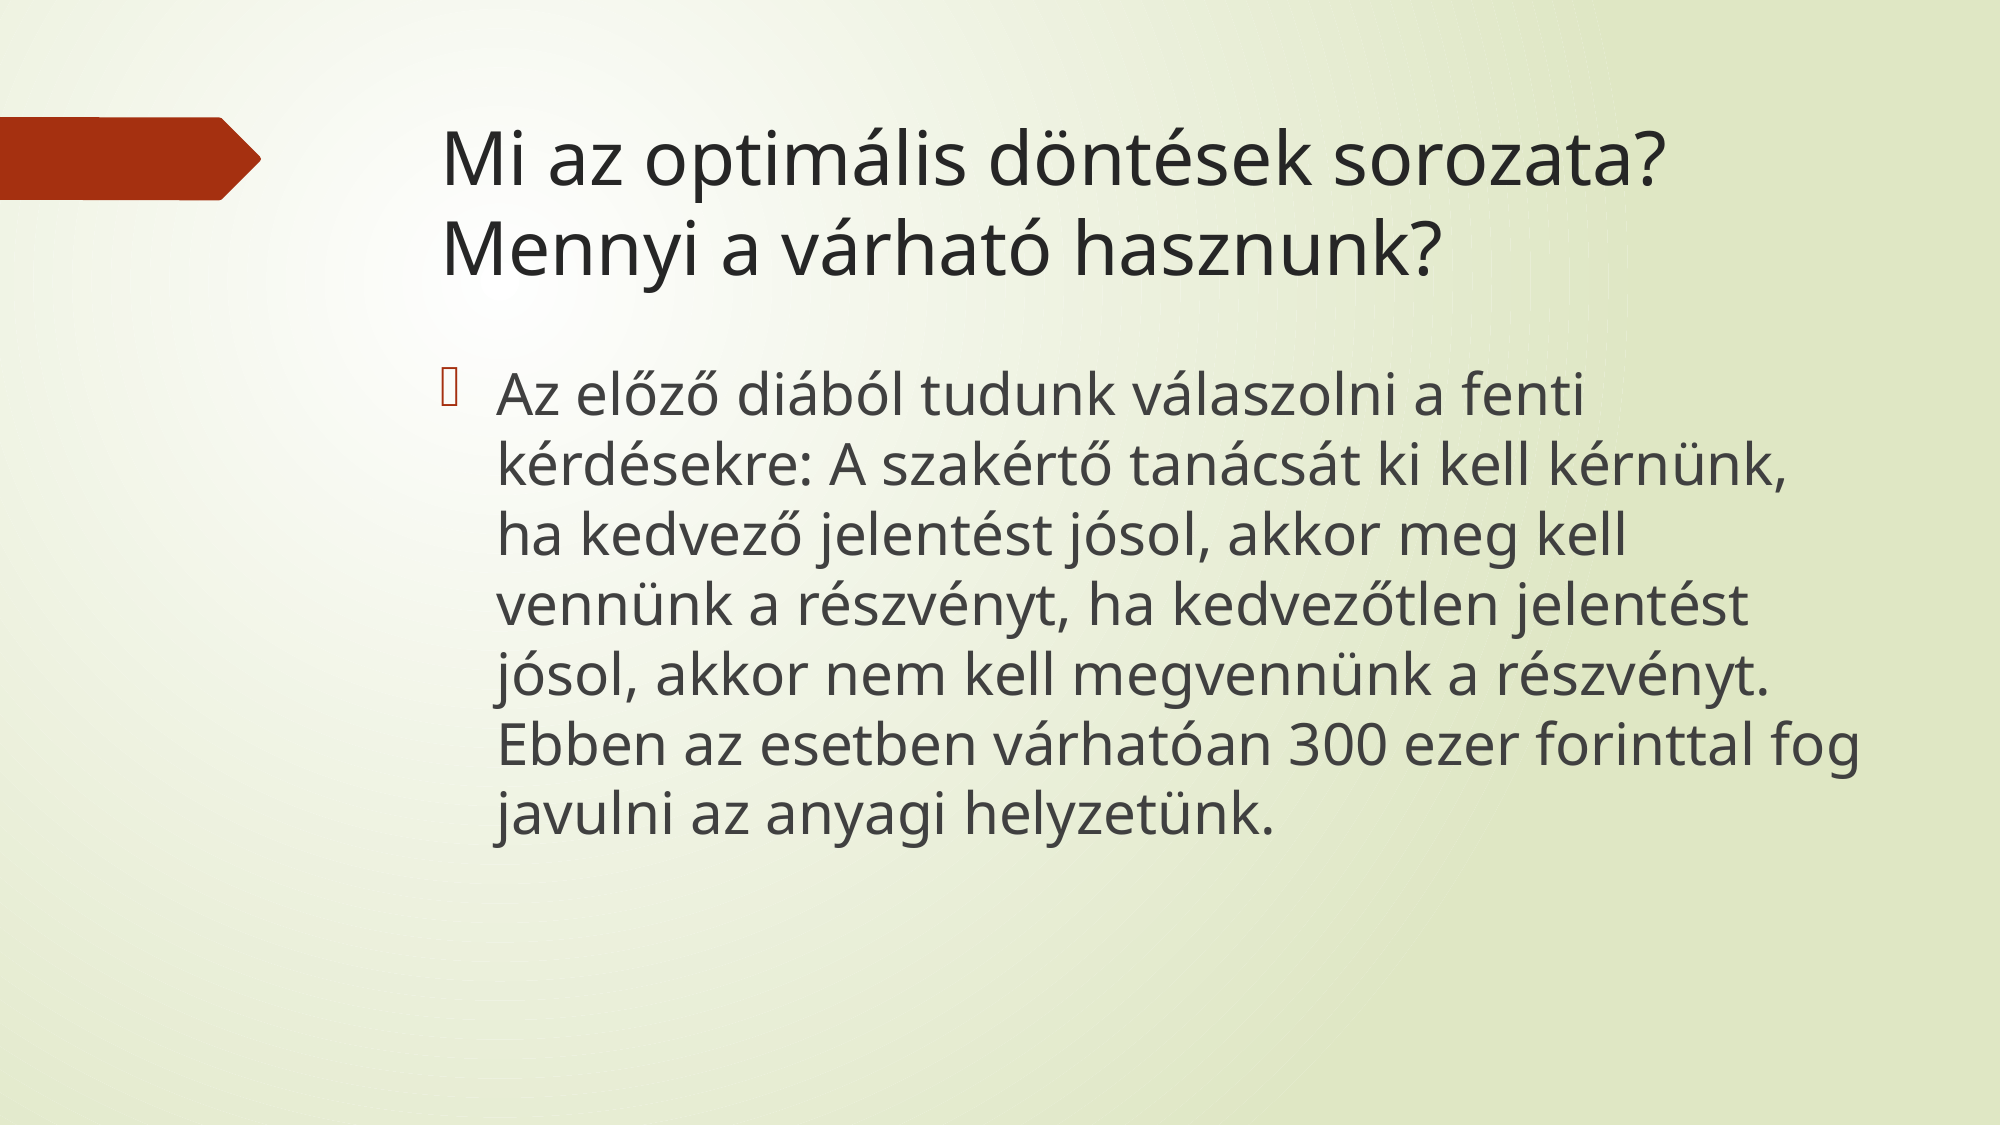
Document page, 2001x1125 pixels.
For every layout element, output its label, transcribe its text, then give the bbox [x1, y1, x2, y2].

title Mi az optimális döntések sorozata? Mennyi a várható hasznunk? [425, 102, 1888, 313]
list Az előző diából tudunk válaszolni a fenti kérdésekre: A szakértő tanácsát ki kell kérnünk, ha kedvező jelentést jósol, akkor meg kell vennünk a részvényt, ha kedvezőtlen jelentést jósol, akkor nem kell megvennünk a részvényt. Ebben az esetben várhatóan 300 ezer forinttal fog javulni az anyagi helyzetünk. [424, 350, 1888, 970]
